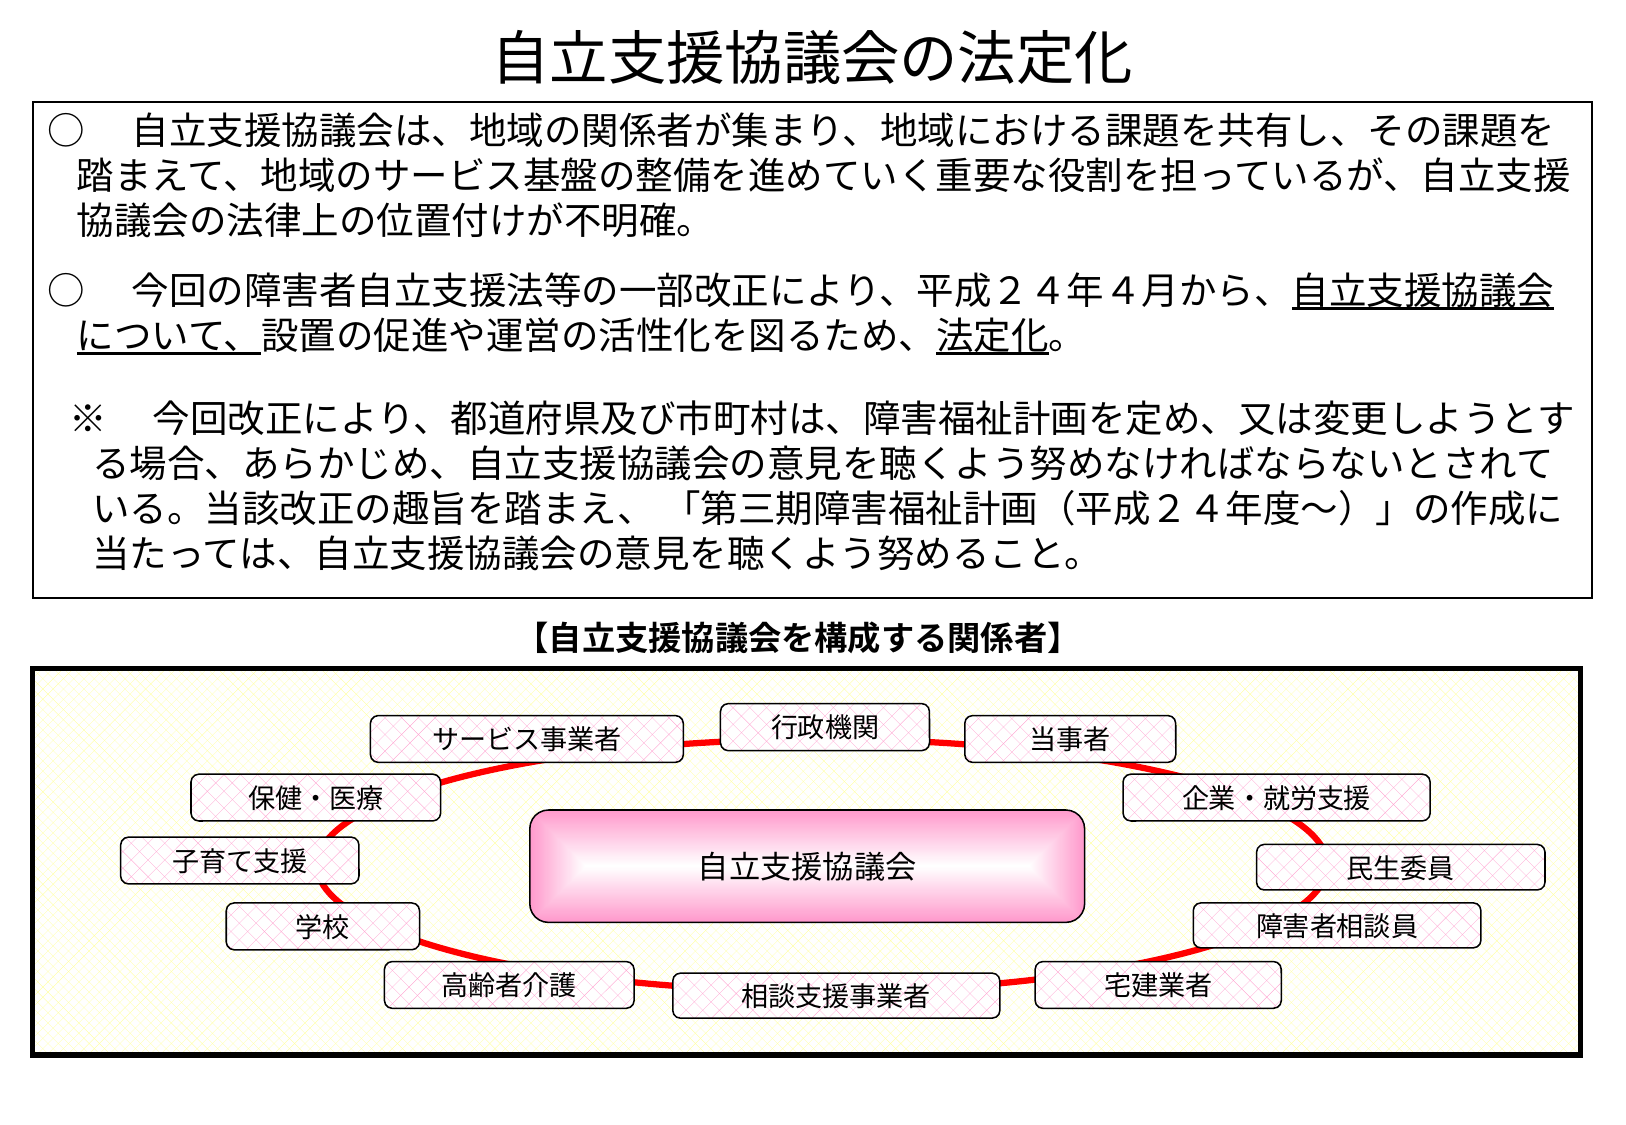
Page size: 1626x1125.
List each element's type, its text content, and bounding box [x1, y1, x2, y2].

text_box 【自立支援協議会を構成する関係者】 [500, 609, 1096, 665]
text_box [32, 668, 1581, 1056]
text_box ○ 自立支援協議会は、地域の関係者が集まり、地域における課題を共有し、その課題を踏まえて、地域のサービス基盤の整備を進めていく重要な役割を担っているが、自立支援協議会の法律上の位置付けが不明確。 ○ 今回の障害者自立支援法等の一部改正により、平成２４年４月から、自立支援協議会について、設置の促進や運営の活性化を図るため、法定化。 ※ 今回改正により、都道府県及び市町村は、障害福祉計画を定め、又は変更しようとする場合、あらかじめ、自立支援協議会の意見を聴くよう努めなければならないとされている。当該改正の趣旨を踏まえ、 「第三期障害福祉計画（平成２４年度～）」の作成に当たっては、自立支援協議会の意見を聴くよう努めること。 [32, 101, 1593, 598]
text_box 自立支援協議会の法定化 [0, 26, 1625, 84]
